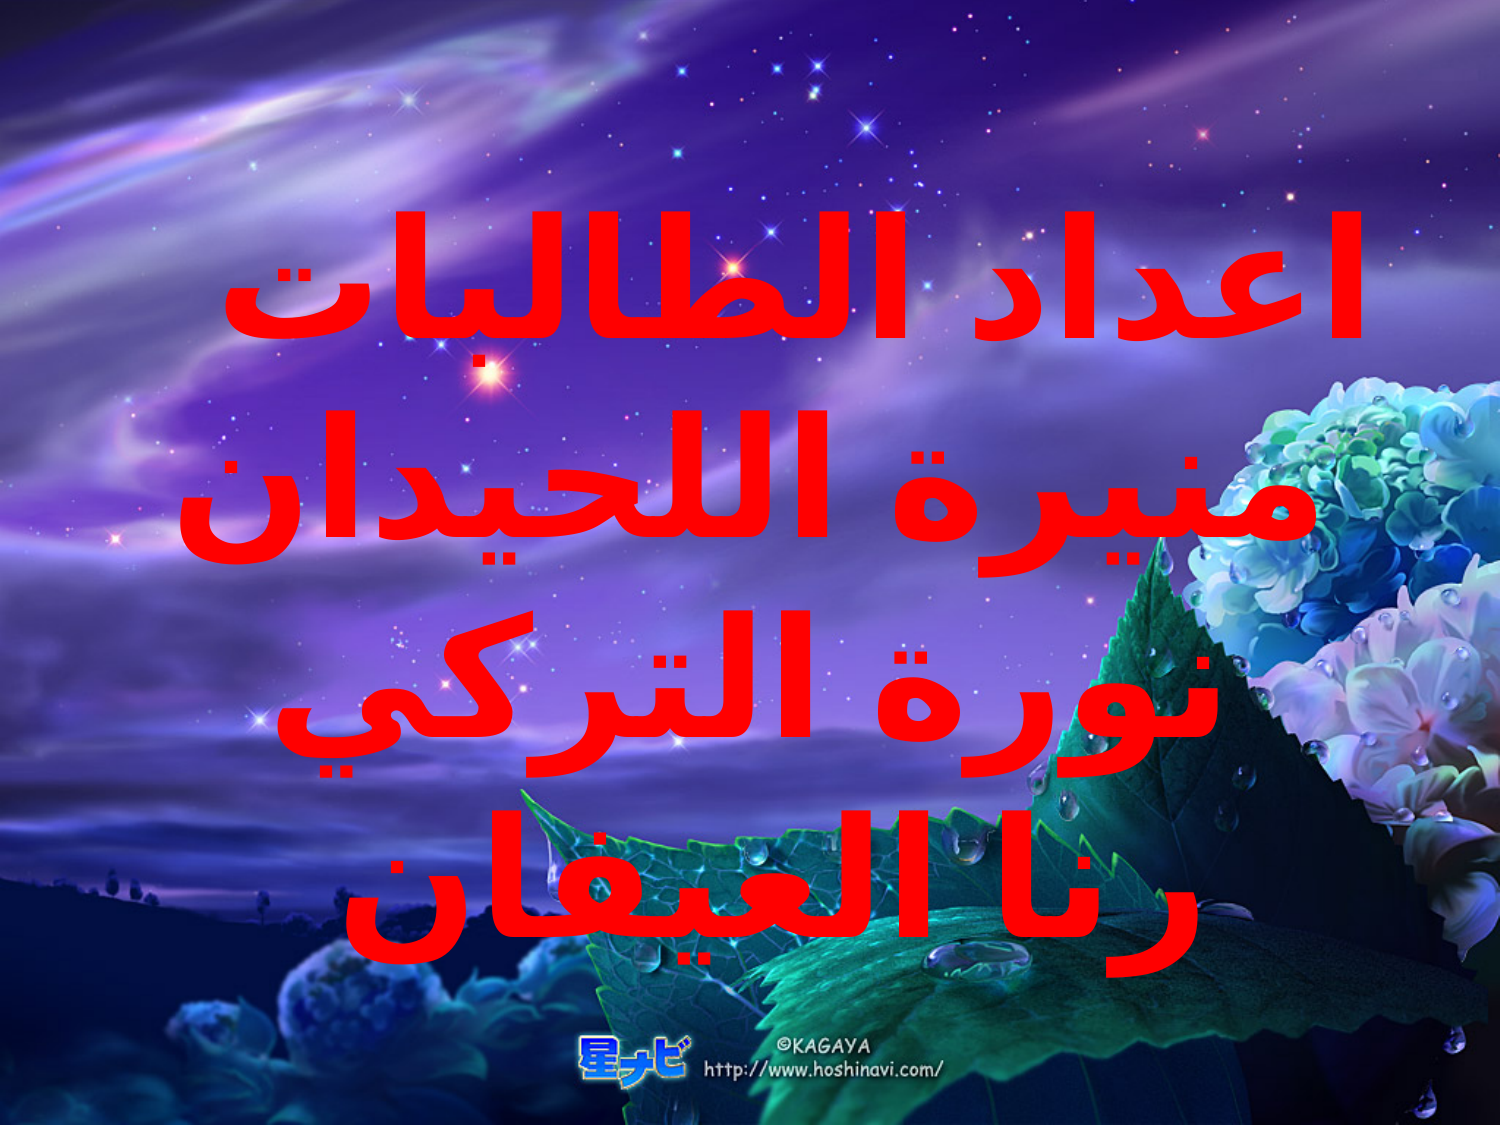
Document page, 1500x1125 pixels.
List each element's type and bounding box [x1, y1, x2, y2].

list [0, 0, 1500, 1125]
